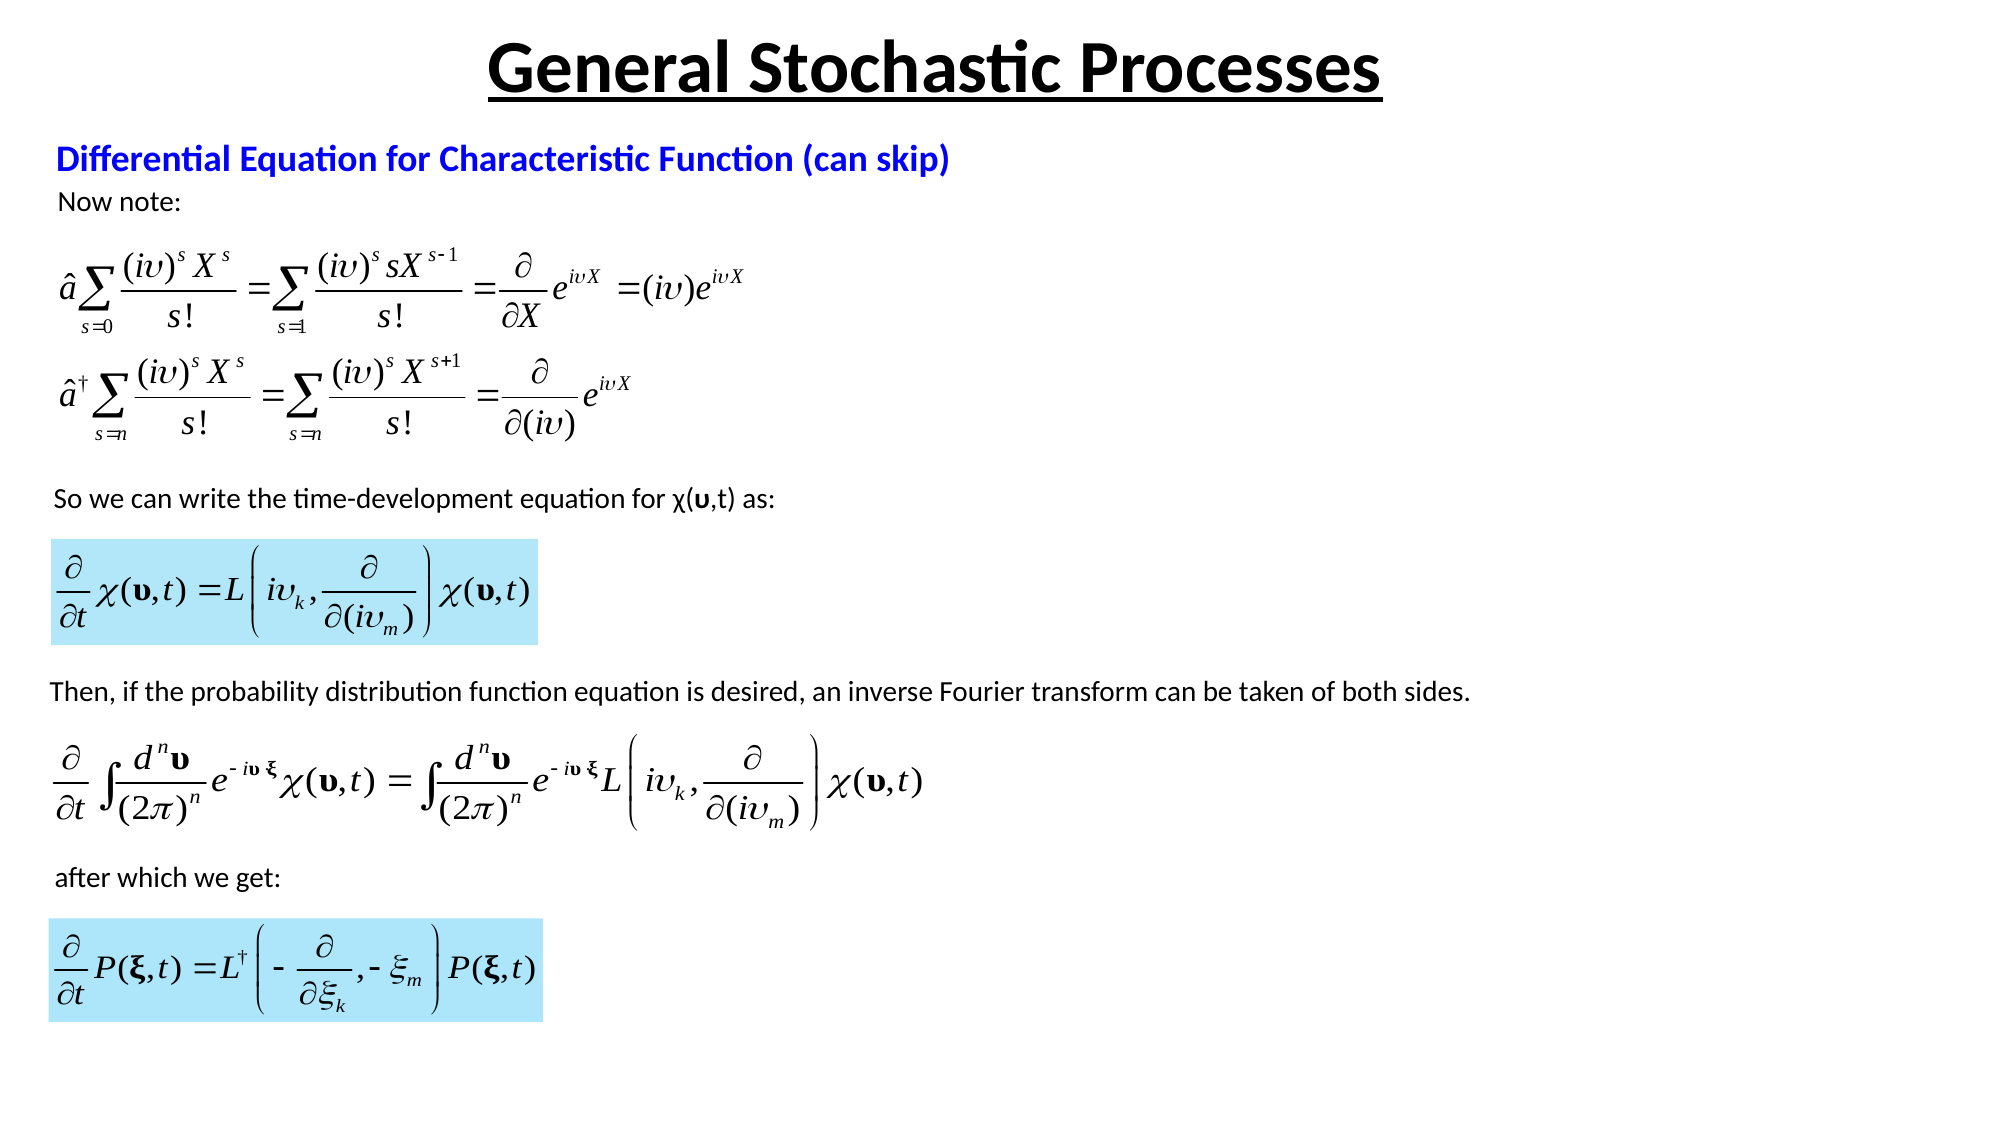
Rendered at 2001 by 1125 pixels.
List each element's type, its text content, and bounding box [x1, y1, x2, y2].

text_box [47, 727, 930, 838]
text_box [48, 918, 543, 1022]
text_box So we can write the time-development equation for χ(υ,t) as: [38, 472, 791, 523]
text_box Now note: [42, 174, 252, 225]
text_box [53, 238, 752, 449]
text_box after which we get: [39, 850, 297, 901]
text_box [50, 538, 538, 646]
text_box Differential Equation for Characteristic Function (can skip) [41, 126, 1176, 187]
title General Stochastic Processes [463, 17, 1407, 117]
text_box Then, if the probability distribution function equation is desired, an inverse Fourier transform can be taken of both sides. [34, 664, 1535, 715]
